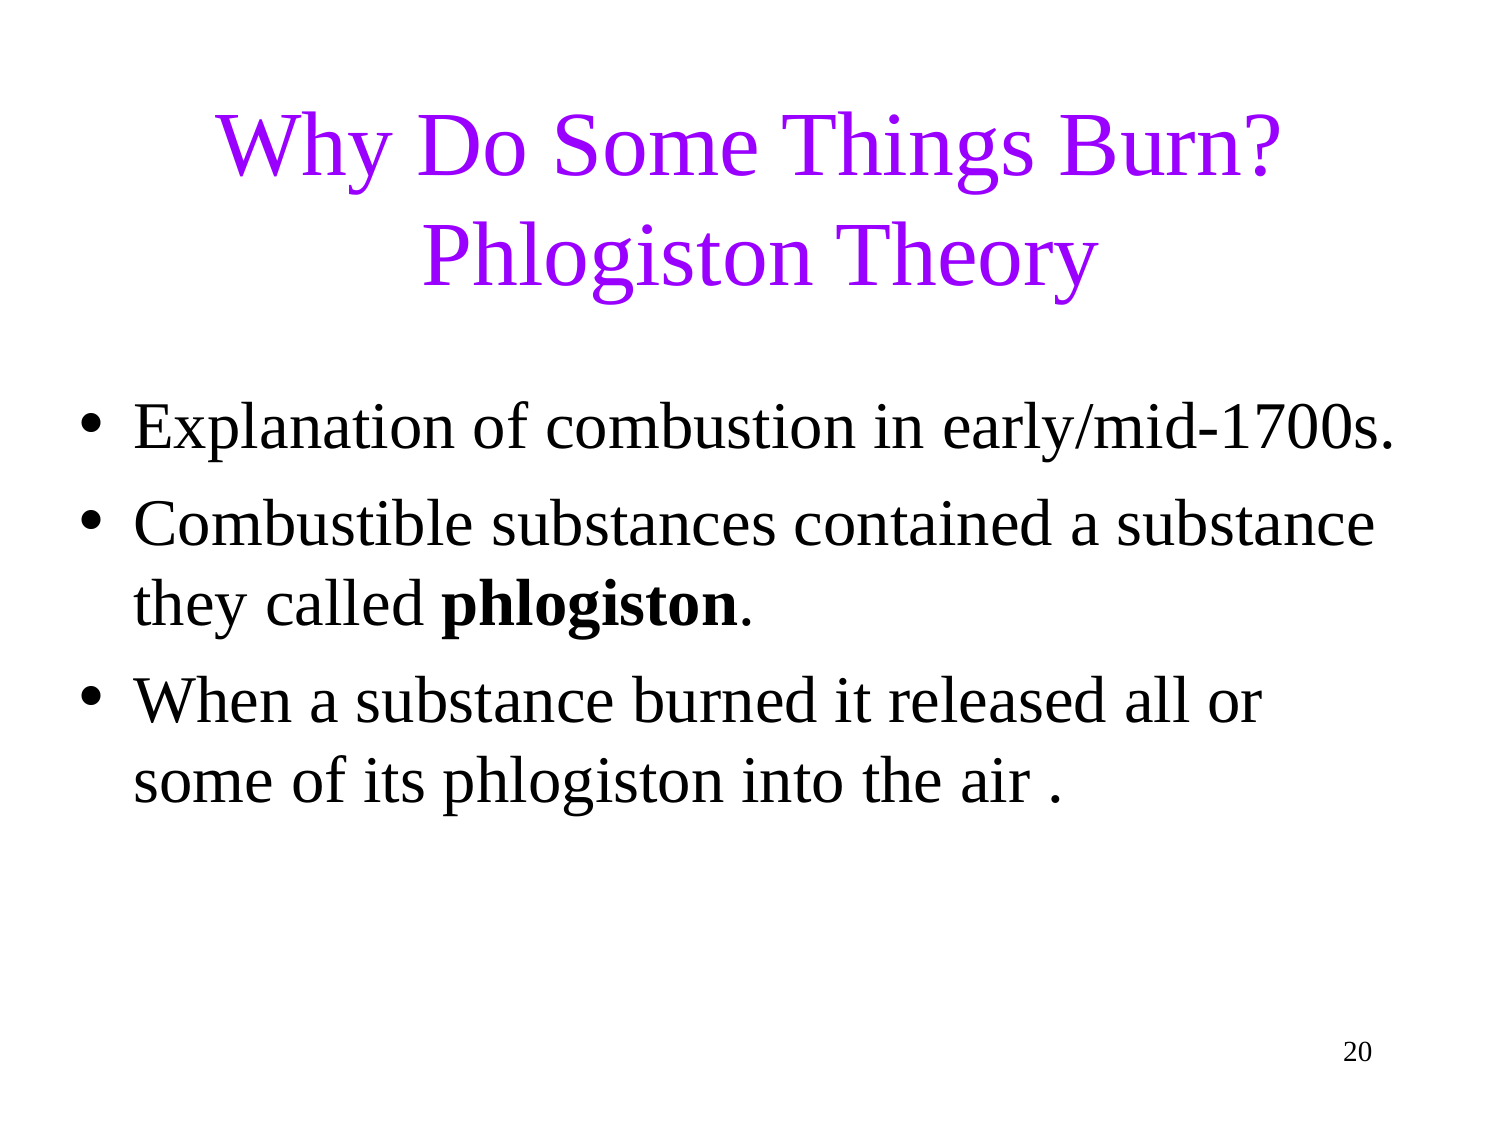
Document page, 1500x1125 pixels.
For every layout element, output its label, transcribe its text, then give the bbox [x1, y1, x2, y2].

text_box Explanation of combustion in early/mid-1700s. Combustible substances contained a substance they called phlogiston. When a substance burned it released all or some of its phlogiston into the air . [62, 374, 1438, 863]
text_box Why Do Some Things Burn? Phlogiston Theory [112, 99, 1388, 288]
text_box <number> [1074, 1024, 1388, 1100]
